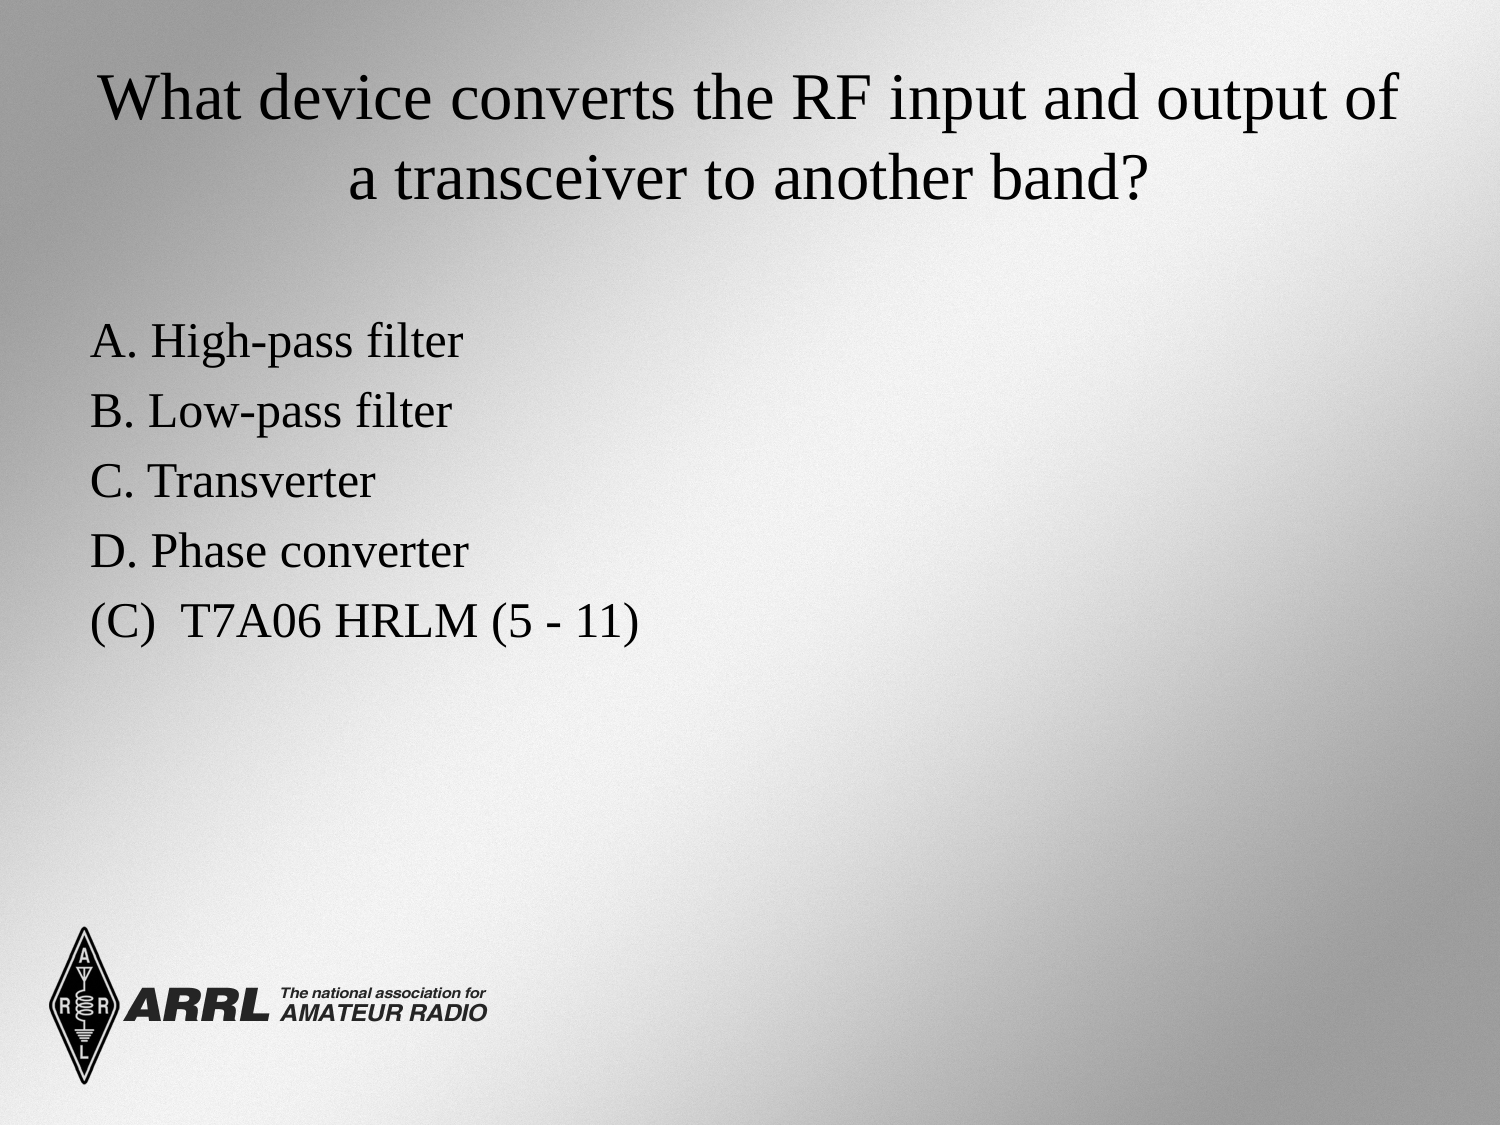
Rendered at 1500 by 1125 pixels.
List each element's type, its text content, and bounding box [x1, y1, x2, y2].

picture [0, 0, 1500, 1125]
list A. High-pass filter B. Low-pass filter C. Transverter D. Phase converter (C) T7A06 HRLM (5 - 11) [75, 299, 1425, 1005]
title What device converts the RF input and output of a transceiver to another band? [75, 45, 1425, 233]
